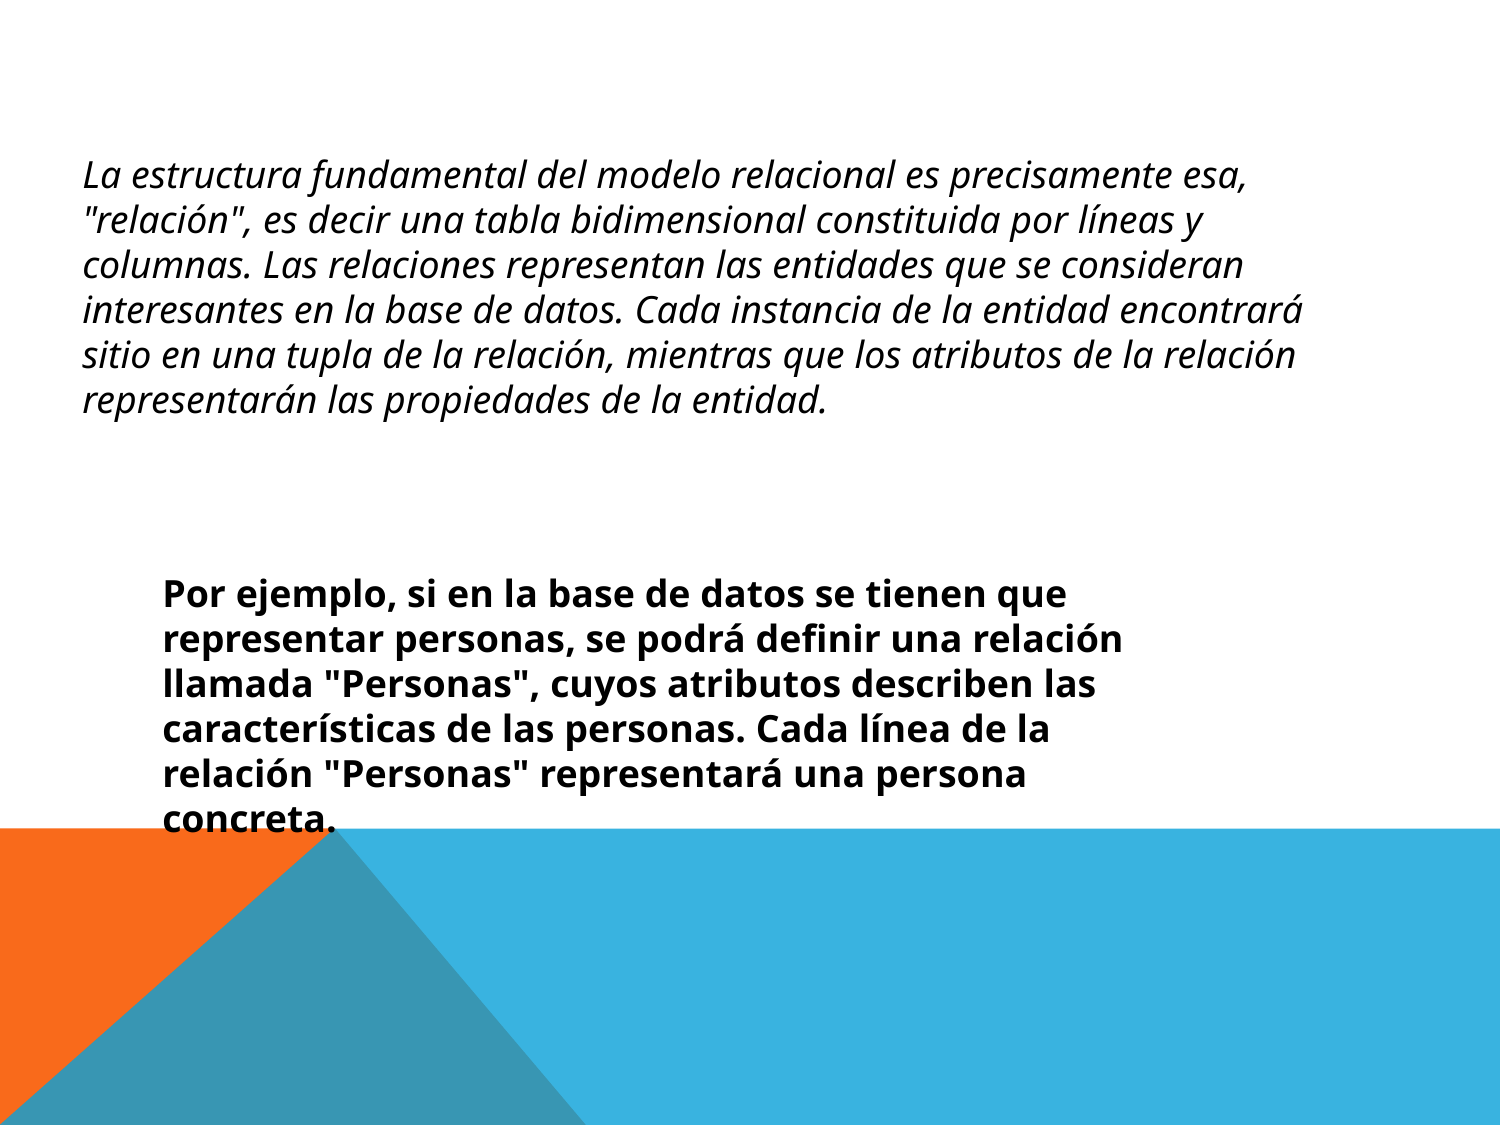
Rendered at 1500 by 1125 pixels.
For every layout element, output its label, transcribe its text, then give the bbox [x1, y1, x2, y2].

text_box La estructura fundamental del modelo relacional es precisamente esa, "relación", es decir una tabla bidimensional constituida por líneas y columnas. Las relaciones representan las entidades que se consideran interesantes en la base de datos. Cada instancia de la entidad encontrará sitio en una tupla de la relación, mientras que los atributos de la relación representarán las propiedades de la entidad. [67, 143, 1356, 429]
text_box Por ejemplo, si en la base de datos se tienen que representar personas, se podrá definir una relación llamada "Personas", cuyos atributos describen las características de las personas. Cada línea de la relación "Personas" representará una persona concreta. [147, 562, 1223, 848]
